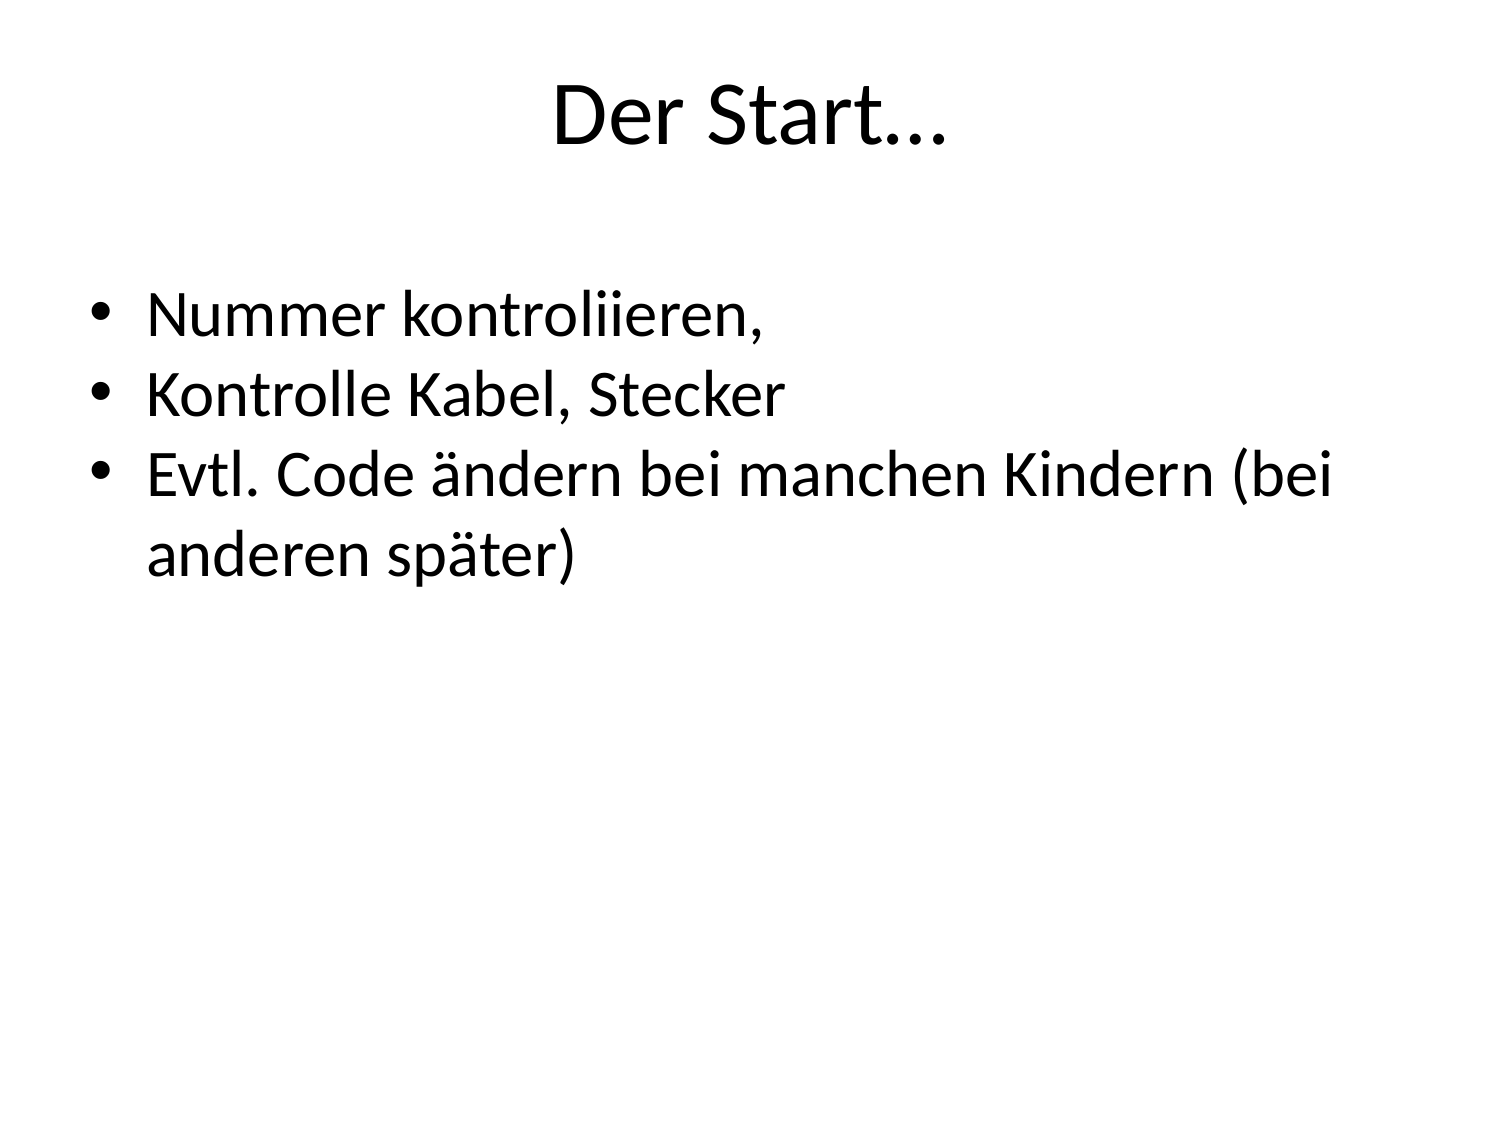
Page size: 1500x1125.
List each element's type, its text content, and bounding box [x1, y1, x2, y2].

list Nummer kontroliieren, Kontrolle Kabel, Stecker Evtl. Code ändern bei manchen Kindern (bei anderen später) [75, 262, 1425, 1005]
title Der Start… [75, 45, 1425, 233]
